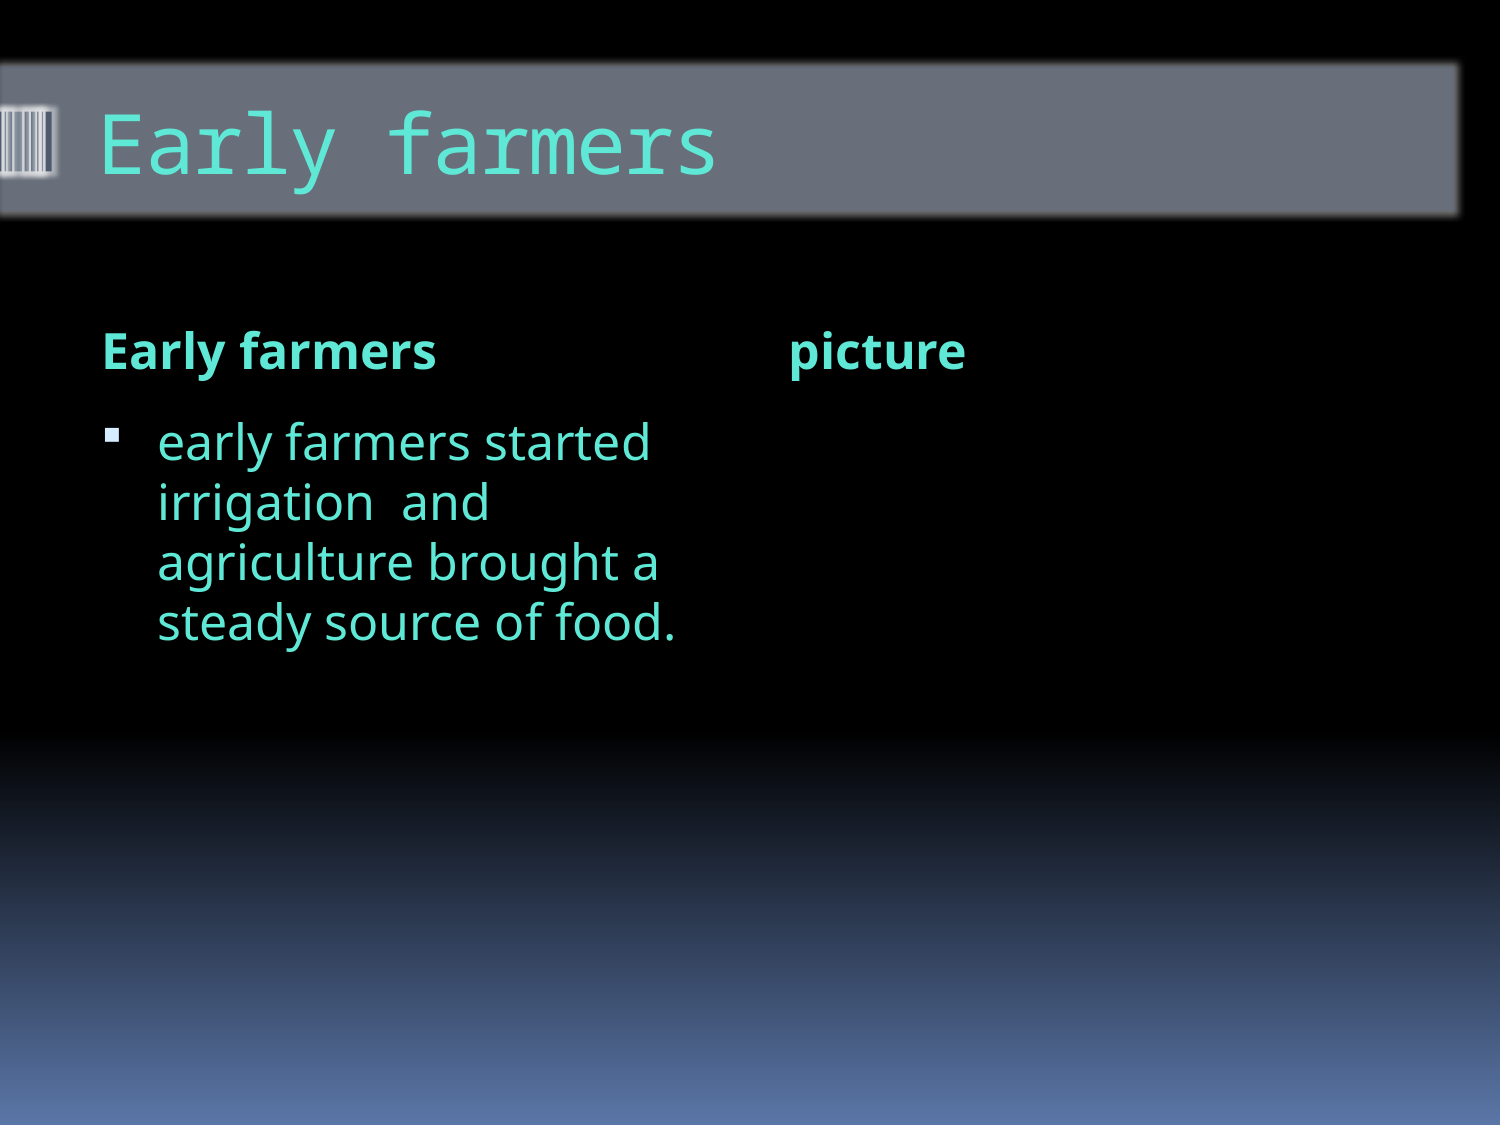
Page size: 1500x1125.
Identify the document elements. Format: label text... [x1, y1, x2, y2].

list Early farmers [75, 296, 738, 402]
list picture [761, 296, 1425, 402]
list early farmers started irrigation and agriculture brought a steady source of food. [75, 403, 738, 1053]
title Early farmers [82, 83, 1358, 234]
